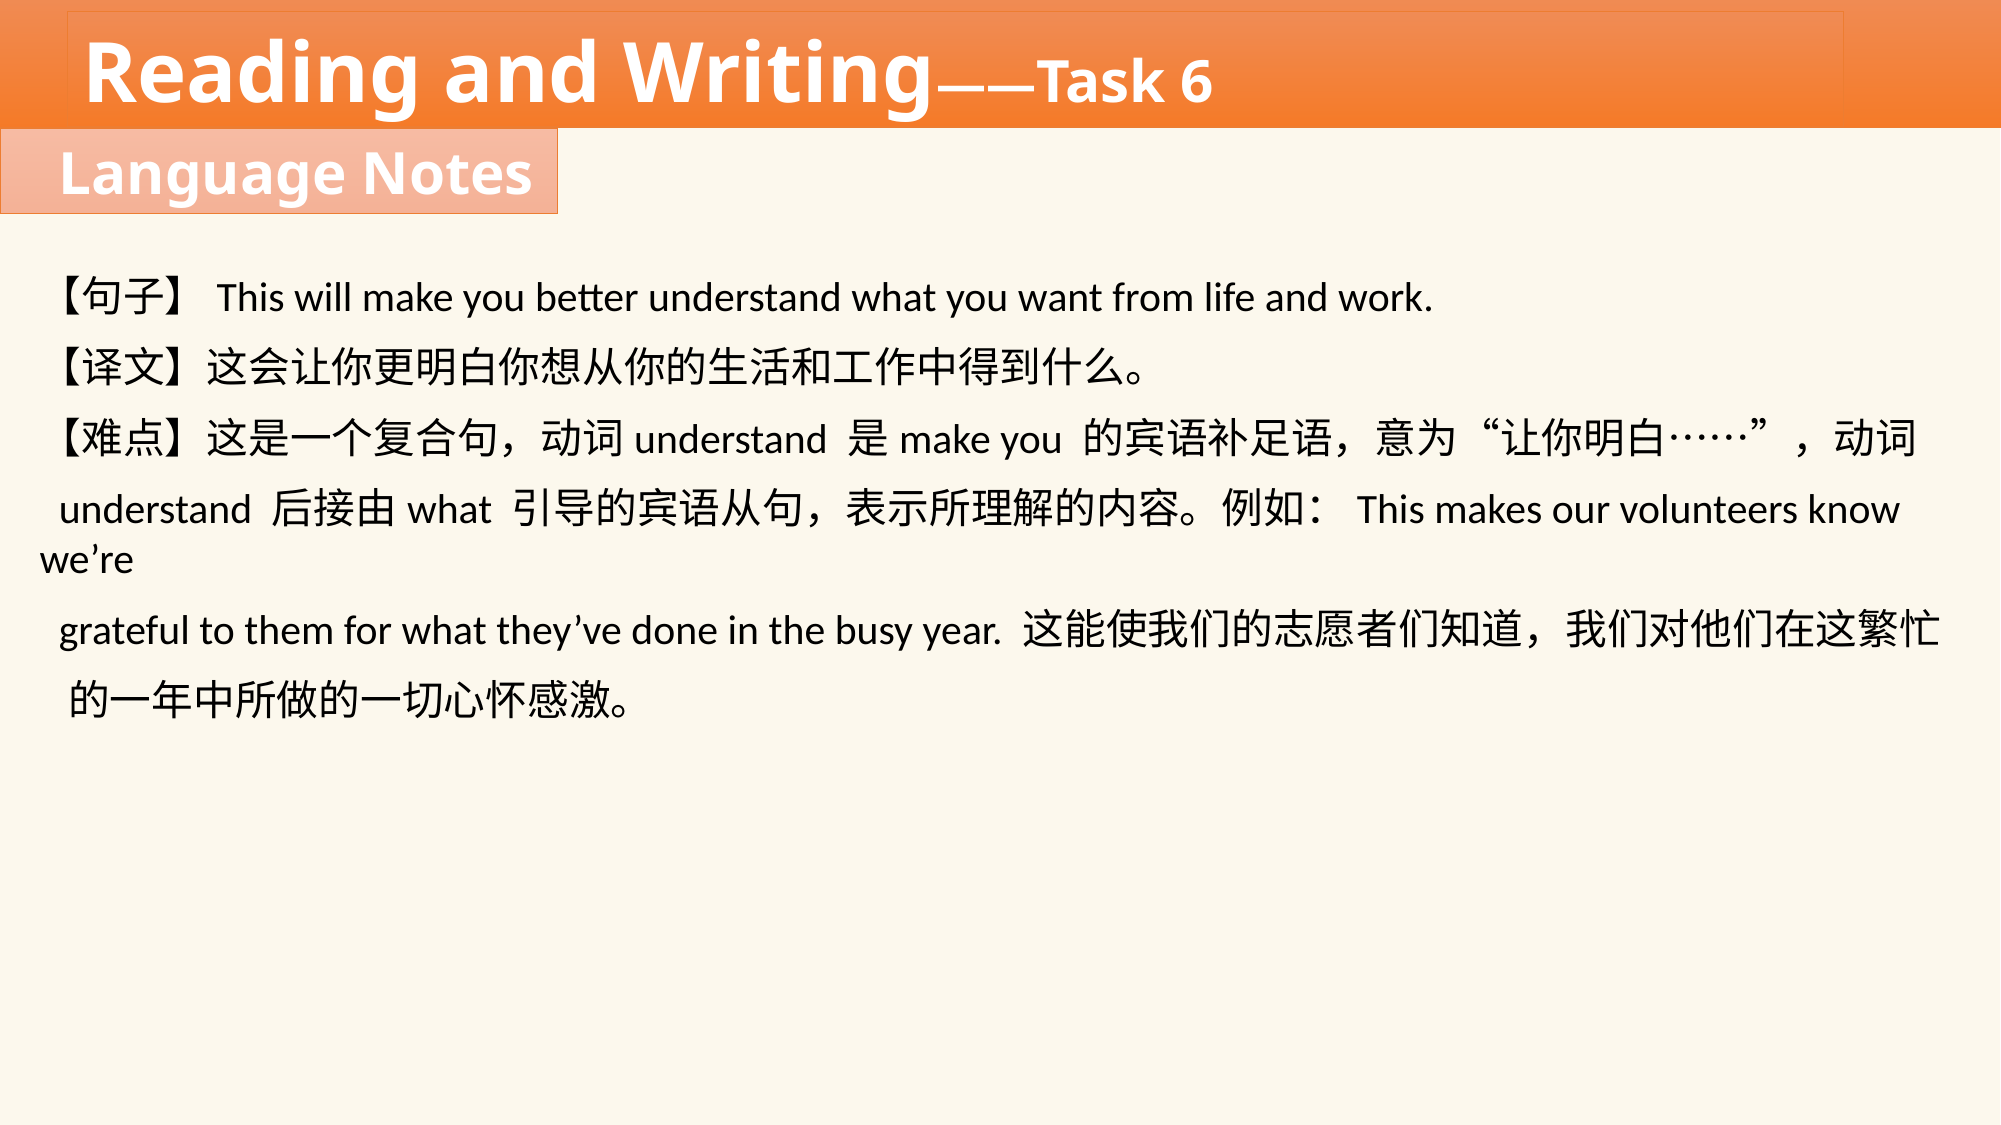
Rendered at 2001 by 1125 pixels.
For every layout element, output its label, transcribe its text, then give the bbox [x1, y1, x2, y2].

list 【句子】This will make you better understand what you want from life and work. 【译文】这会让你更明白你想从你的生活和工作中得到什么。 【难点】这是一个复合句，动词understand 是make you 的宾语补足语，意为“让你明白……”，动词 understand 后接由what 引导的宾语从句，表示所理解的内容。例如：This makes our volunteers know we’re grateful to them for what they’ve done in the busy year. 这能使我们的志愿者们知道，我们对他们在这繁忙 的一年中所做的一切心怀感激。 [24, 262, 1978, 1115]
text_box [0, 0, 2000, 215]
